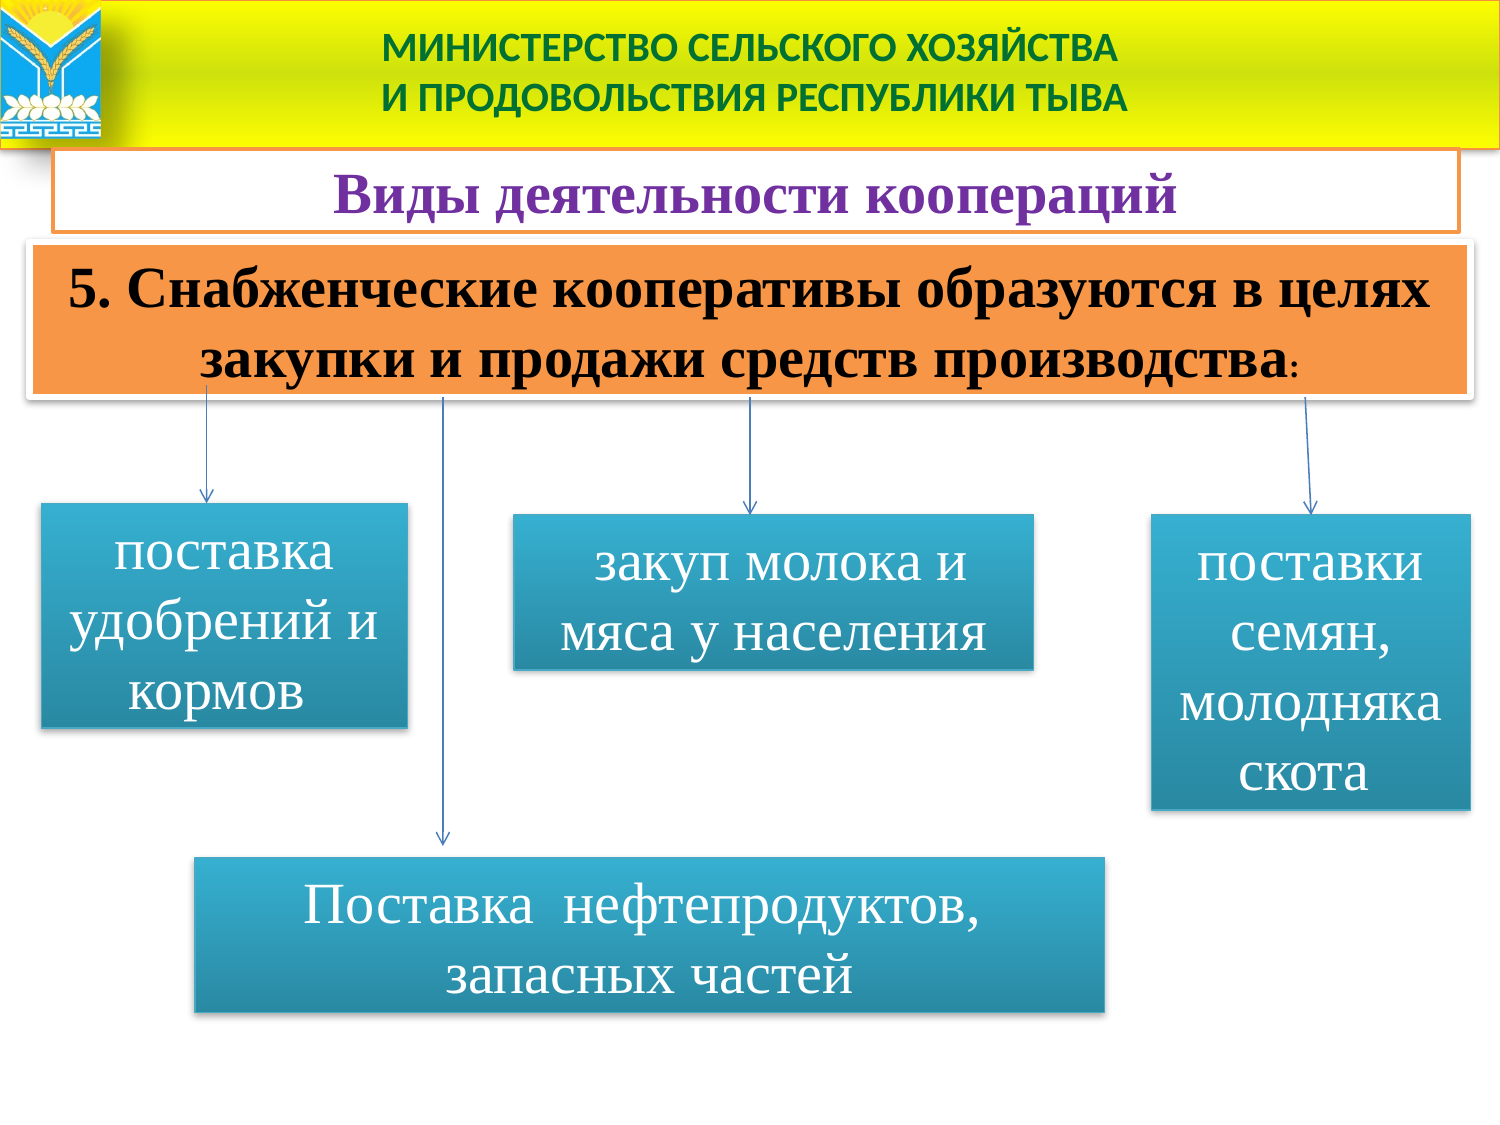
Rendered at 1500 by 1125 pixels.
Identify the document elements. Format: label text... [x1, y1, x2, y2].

text_box Поставка нефтепродуктов, запасных частей [194, 857, 1105, 1013]
text_box Виды деятельности коопераций [51, 147, 1461, 234]
text_box 5. Снабженческие кооперативы образуются в целях закупки и продажи средств производства: [26, 239, 1474, 400]
picture [0, 0, 101, 139]
text_box поставка удобрений и кормов [41, 503, 408, 729]
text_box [1304, 396, 1312, 516]
text_box МИНИСТЕРСТВО СЕЛЬСКОГО ХОЗЯЙСТВА И ПРОДОВОЛЬСТВИЯ РЕСПУБЛИКИ ТЫВА [103, 0, 1500, 150]
text_box поставки семян, молодняка скота [1151, 514, 1471, 811]
text_box закуп молока и мяса у населения [513, 514, 1034, 671]
